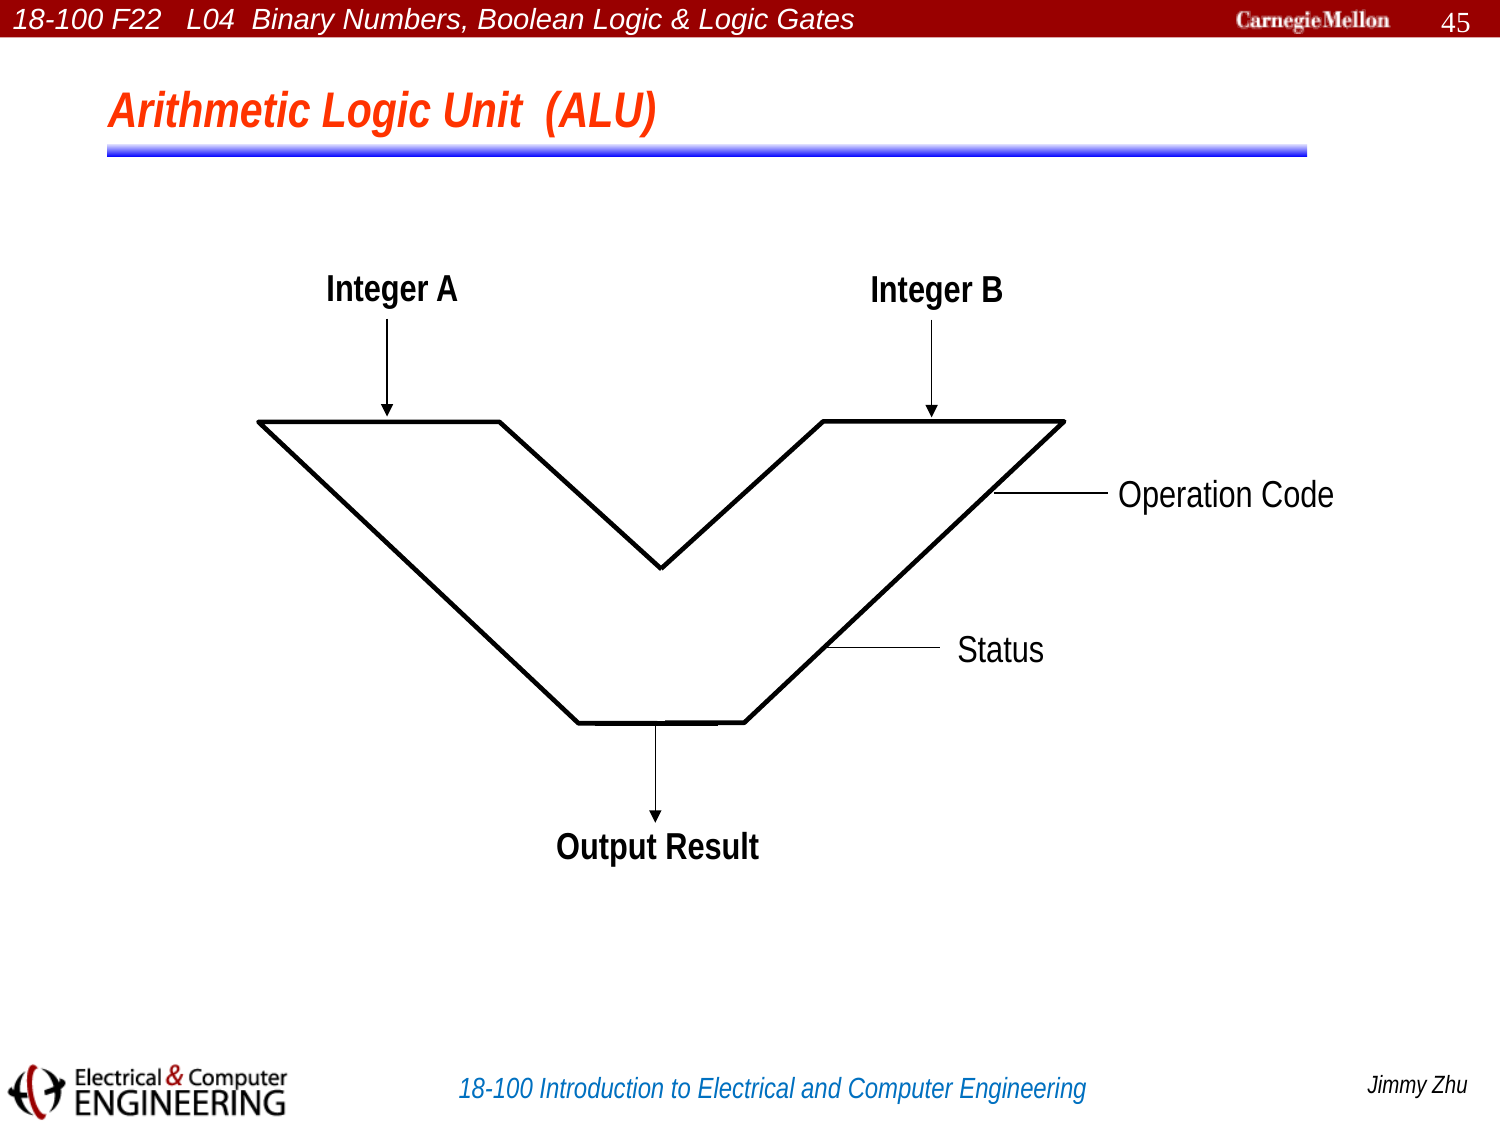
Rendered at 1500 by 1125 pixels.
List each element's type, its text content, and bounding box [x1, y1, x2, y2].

text_box [661, 421, 1065, 723]
text_box Status [942, 617, 1060, 678]
picture [0, 1058, 298, 1125]
text_box Integer A [311, 257, 474, 317]
text_box Output Result [541, 814, 775, 875]
text_box Arithmetic Logic Unit (ALU) [93, 69, 673, 145]
slide_number 45 [1217, 0, 1494, 34]
text_box [258, 421, 661, 724]
text_box [107, 144, 1308, 157]
text_box Operation Code [1103, 462, 1350, 523]
text_box Integer B [855, 257, 1019, 318]
